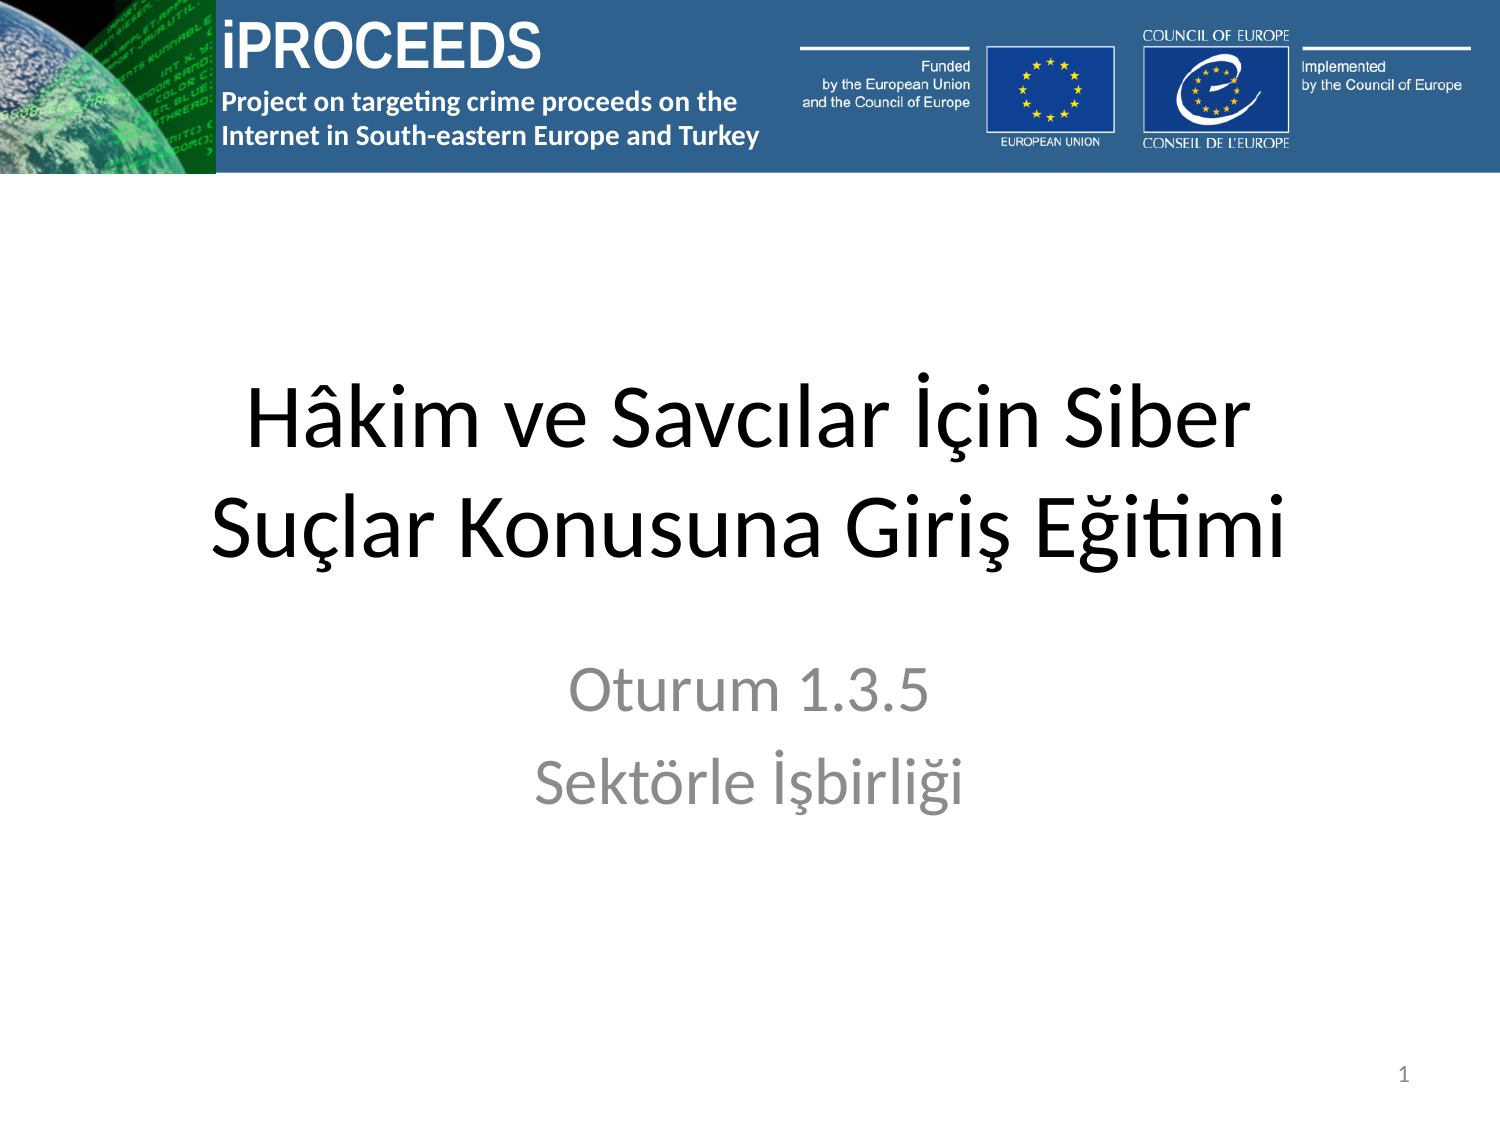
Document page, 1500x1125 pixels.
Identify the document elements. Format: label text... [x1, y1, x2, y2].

picture [799, 30, 1471, 148]
title Hâkim ve Savcılar İçin Siber Suçlar Konusuna Giriş Eğitimi [112, 348, 1388, 587]
text_box iPROCEEDS Project on targeting crime proceeds on the Internet in South-eastern Europe and Turkey [206, 0, 833, 199]
picture [0, 0, 216, 174]
text_box [833, 0, 1500, 175]
subtitle Oturum 1.3.5 Sektörle İşbirliği [225, 637, 1275, 925]
slide_number 1 [1074, 1042, 1425, 1103]
